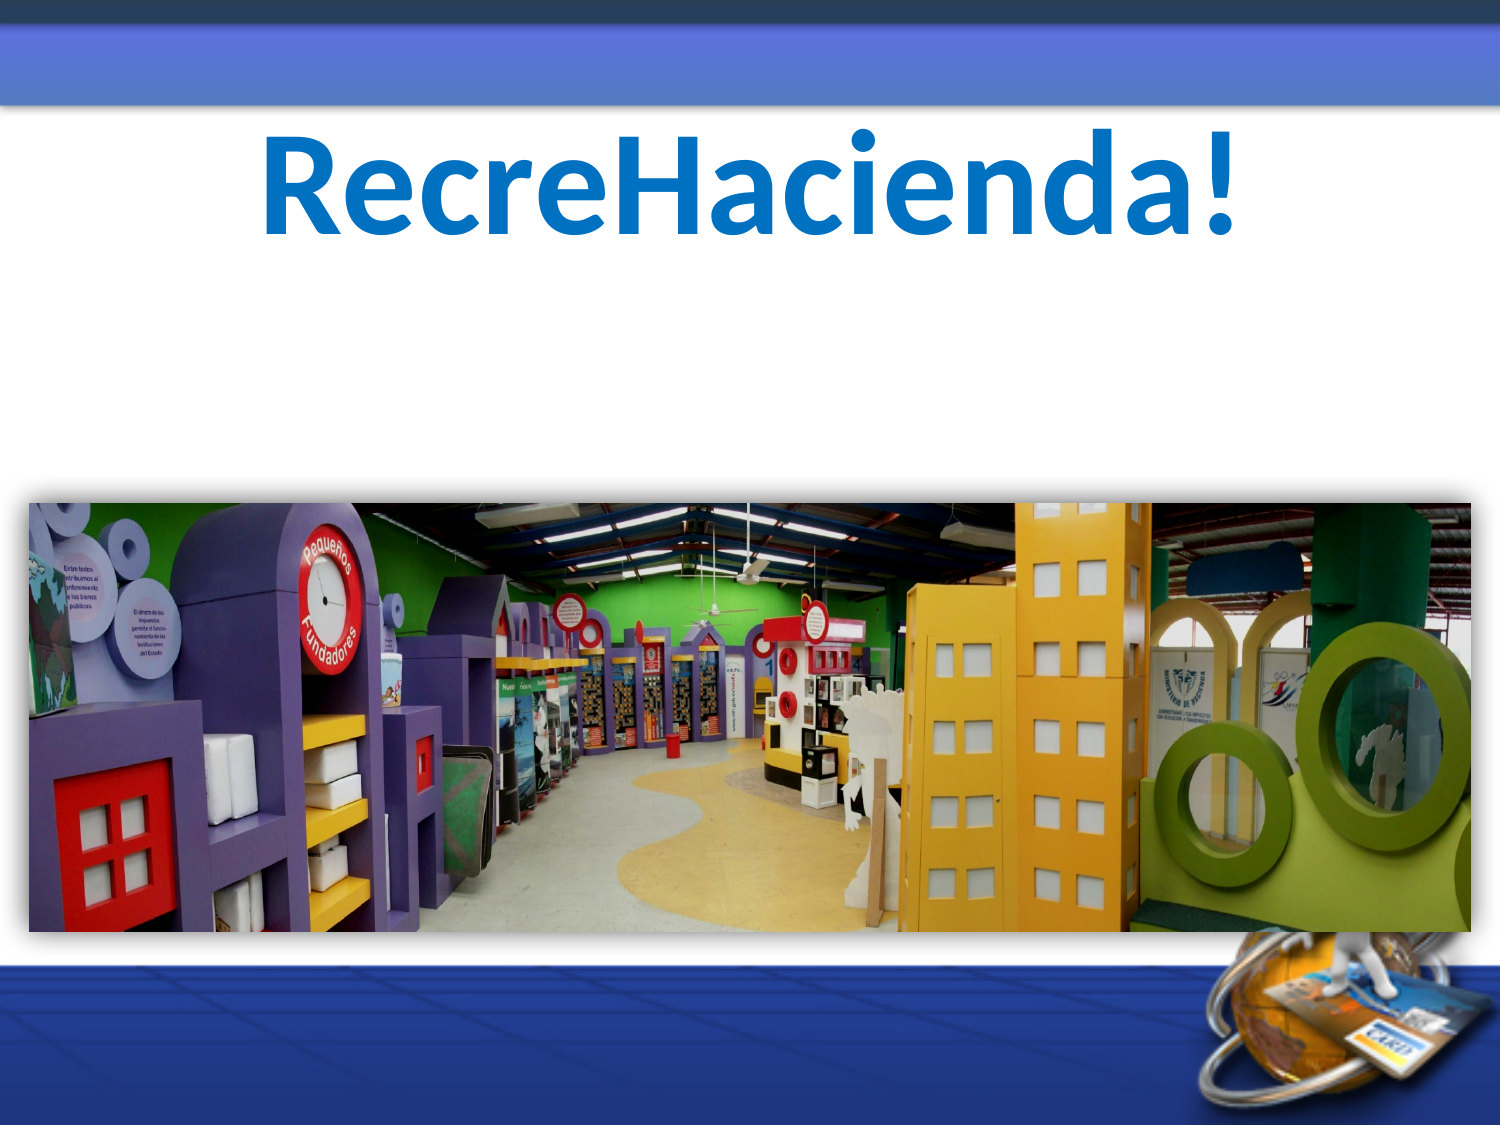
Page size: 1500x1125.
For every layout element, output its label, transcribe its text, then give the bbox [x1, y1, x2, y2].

text_box RecreHacienda! [29, 77, 1477, 273]
picture [0, 0, 1500, 1125]
